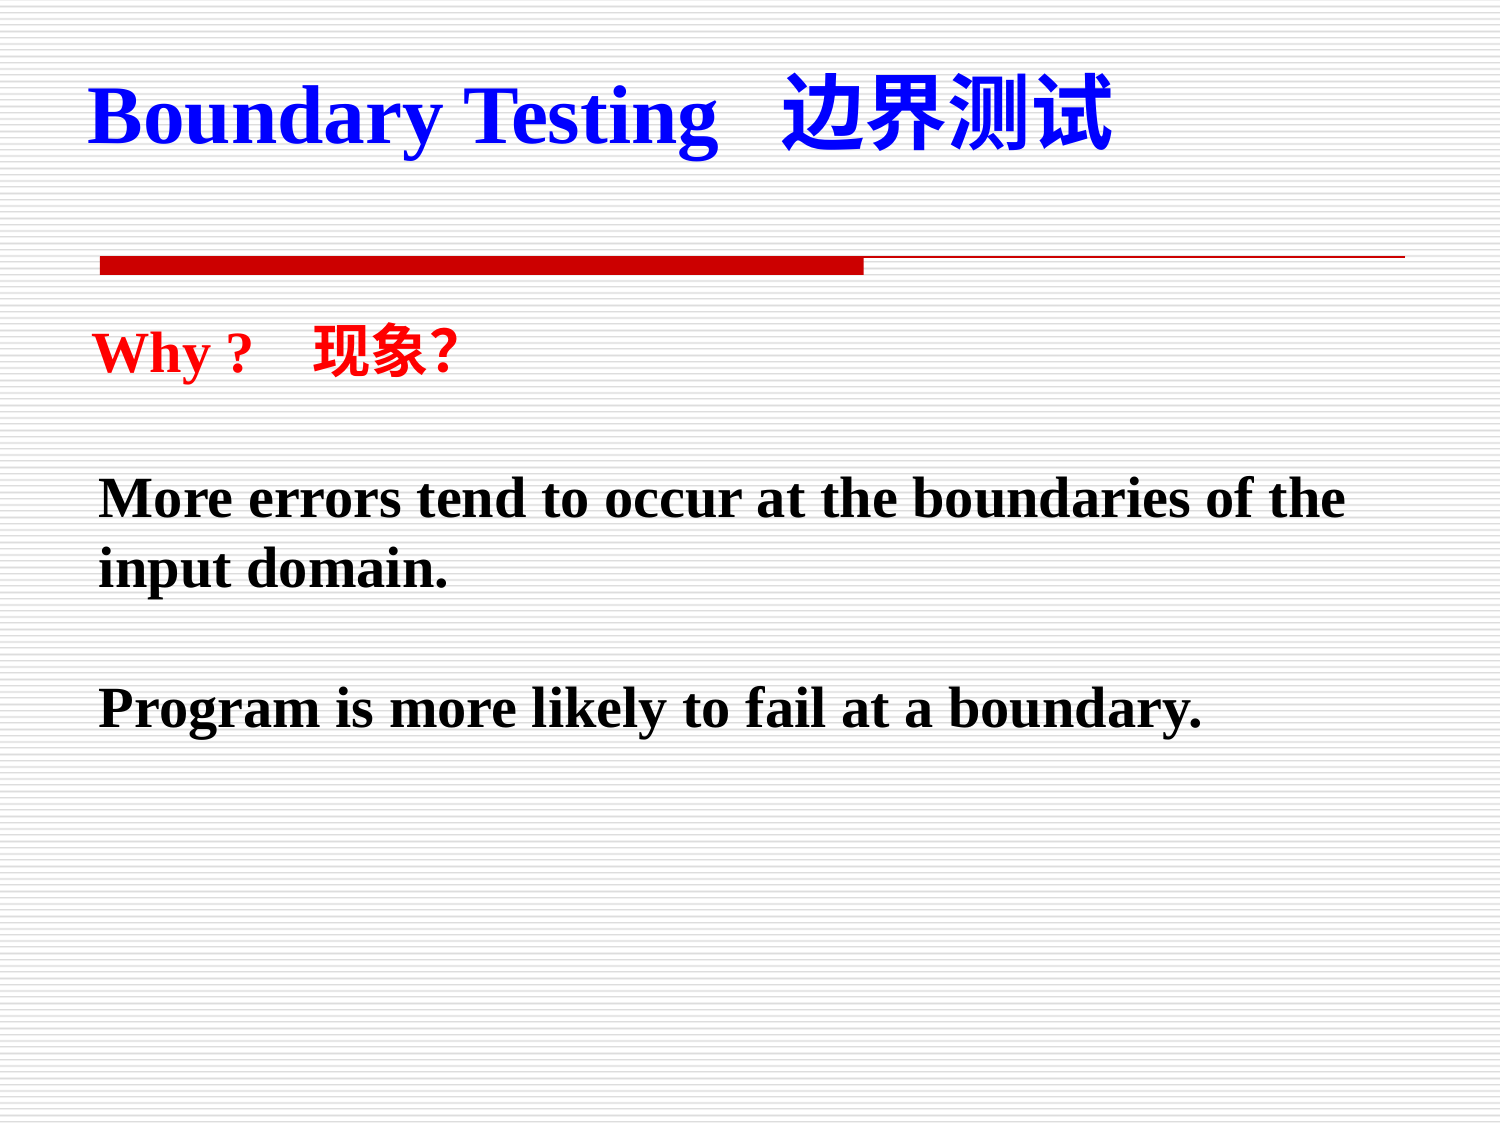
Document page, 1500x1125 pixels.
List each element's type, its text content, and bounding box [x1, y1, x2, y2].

text_box Why ? 现象？ [76, 307, 503, 392]
text_box More errors tend to occur at the boundaries of the input domain. Program is more likely to fail at a boundary. [84, 451, 1474, 747]
text_box Boundary Testing 边界测试 [72, 16, 1348, 204]
picture [0, 0, 1500, 1125]
